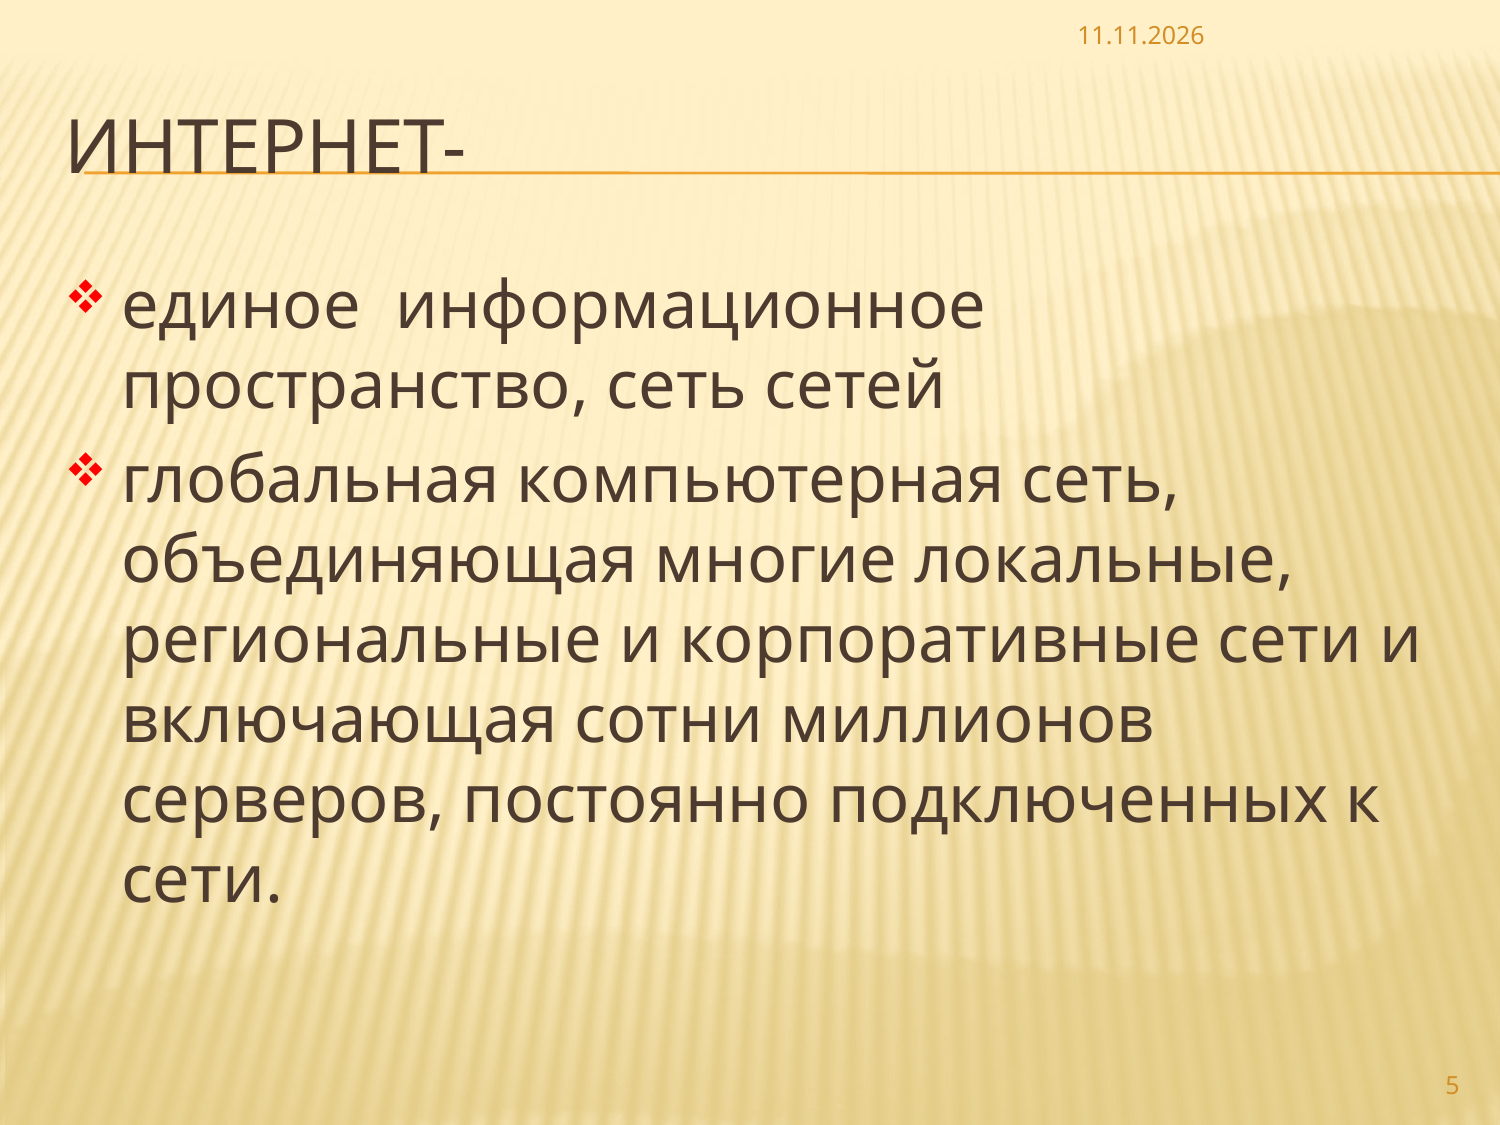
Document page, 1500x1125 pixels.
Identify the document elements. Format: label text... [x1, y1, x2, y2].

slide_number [1062, 12, 1475, 60]
list единое информационное пространство, сеть сетей глобальная компьютерная сеть, объединяющая многие локальные, региональные и корпоративные сети и включающая сотни миллионов серверов, постоянно подключенных к сети. [50, 254, 1475, 998]
title Интернет- [50, 75, 1475, 213]
slide_number 5 [1350, 1061, 1475, 1103]
